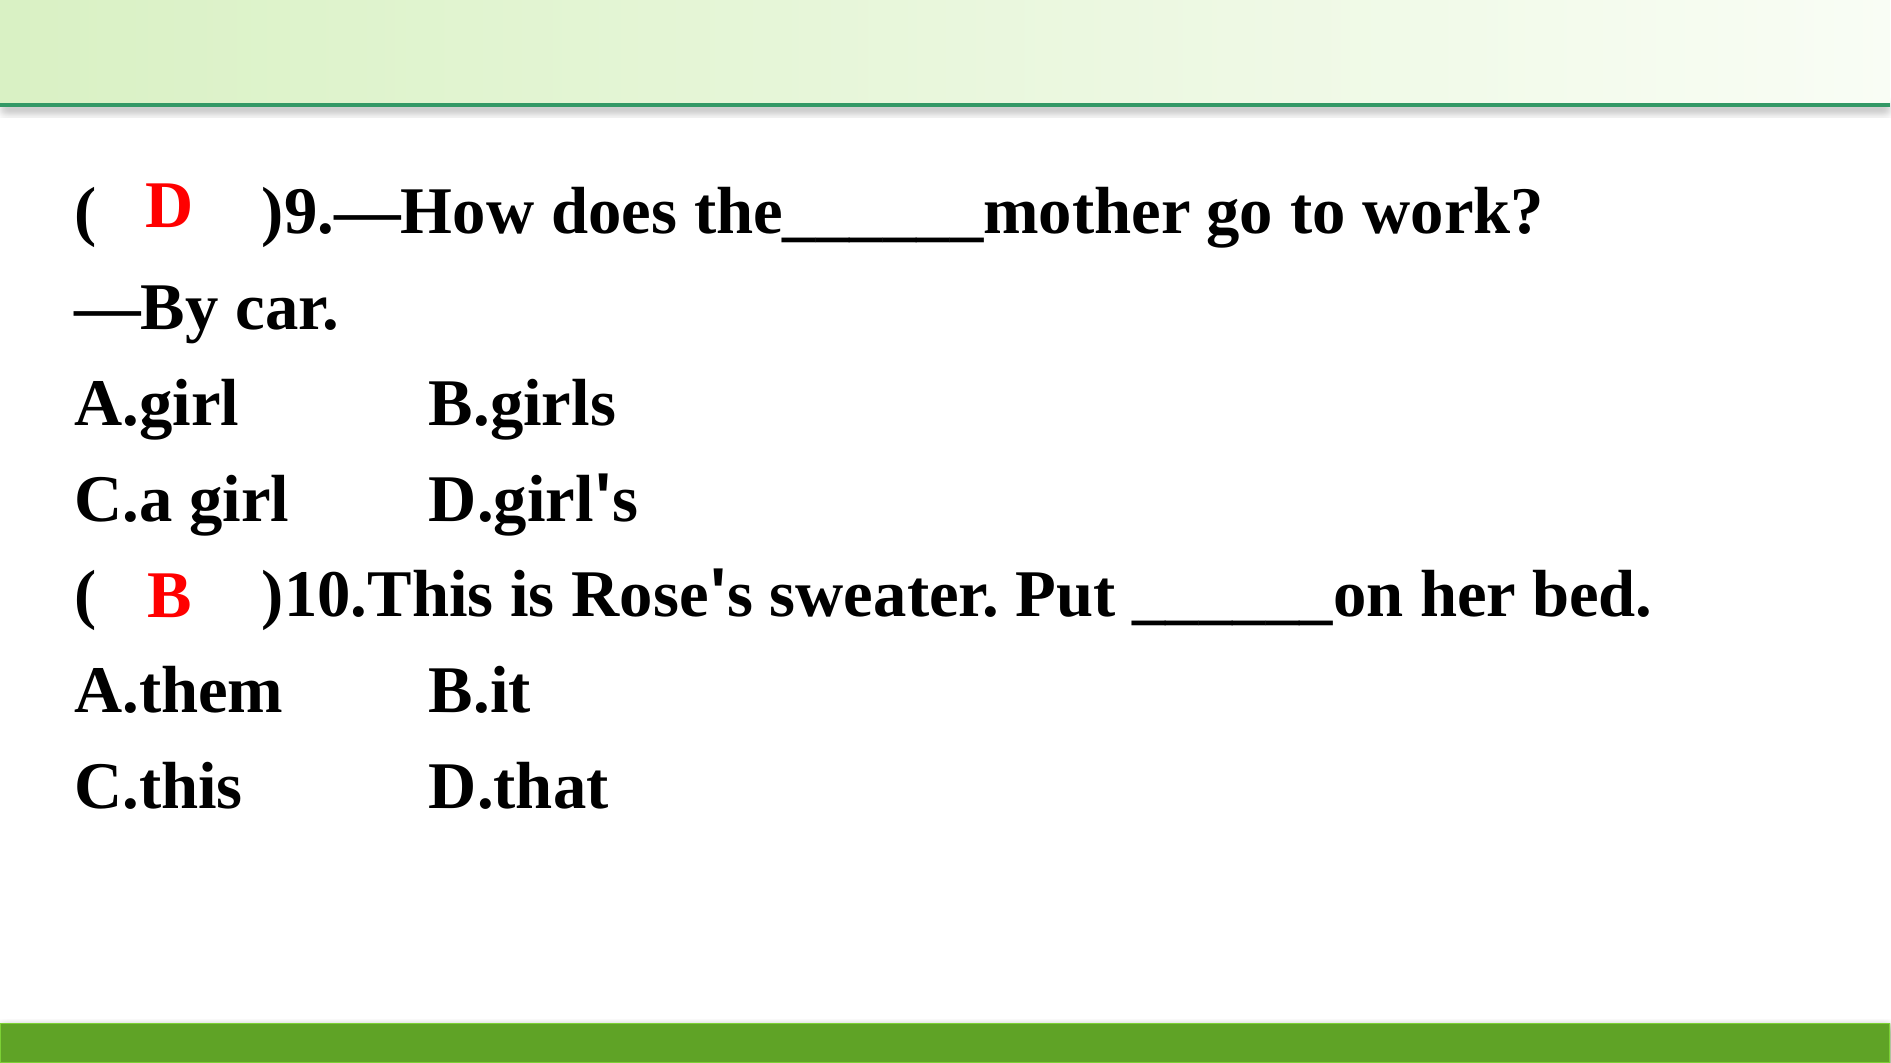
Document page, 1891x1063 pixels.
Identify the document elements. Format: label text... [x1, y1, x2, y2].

text_box D [130, 153, 209, 249]
text_box B [132, 543, 207, 638]
text_box ( )9.—How does the______mother go to work? —By car. A.girl B.girls C.a girl D.girl's ( )10.This is Rose's sweater. Put ______on her bed. A.them B.it C.this D.that [59, 143, 1833, 830]
